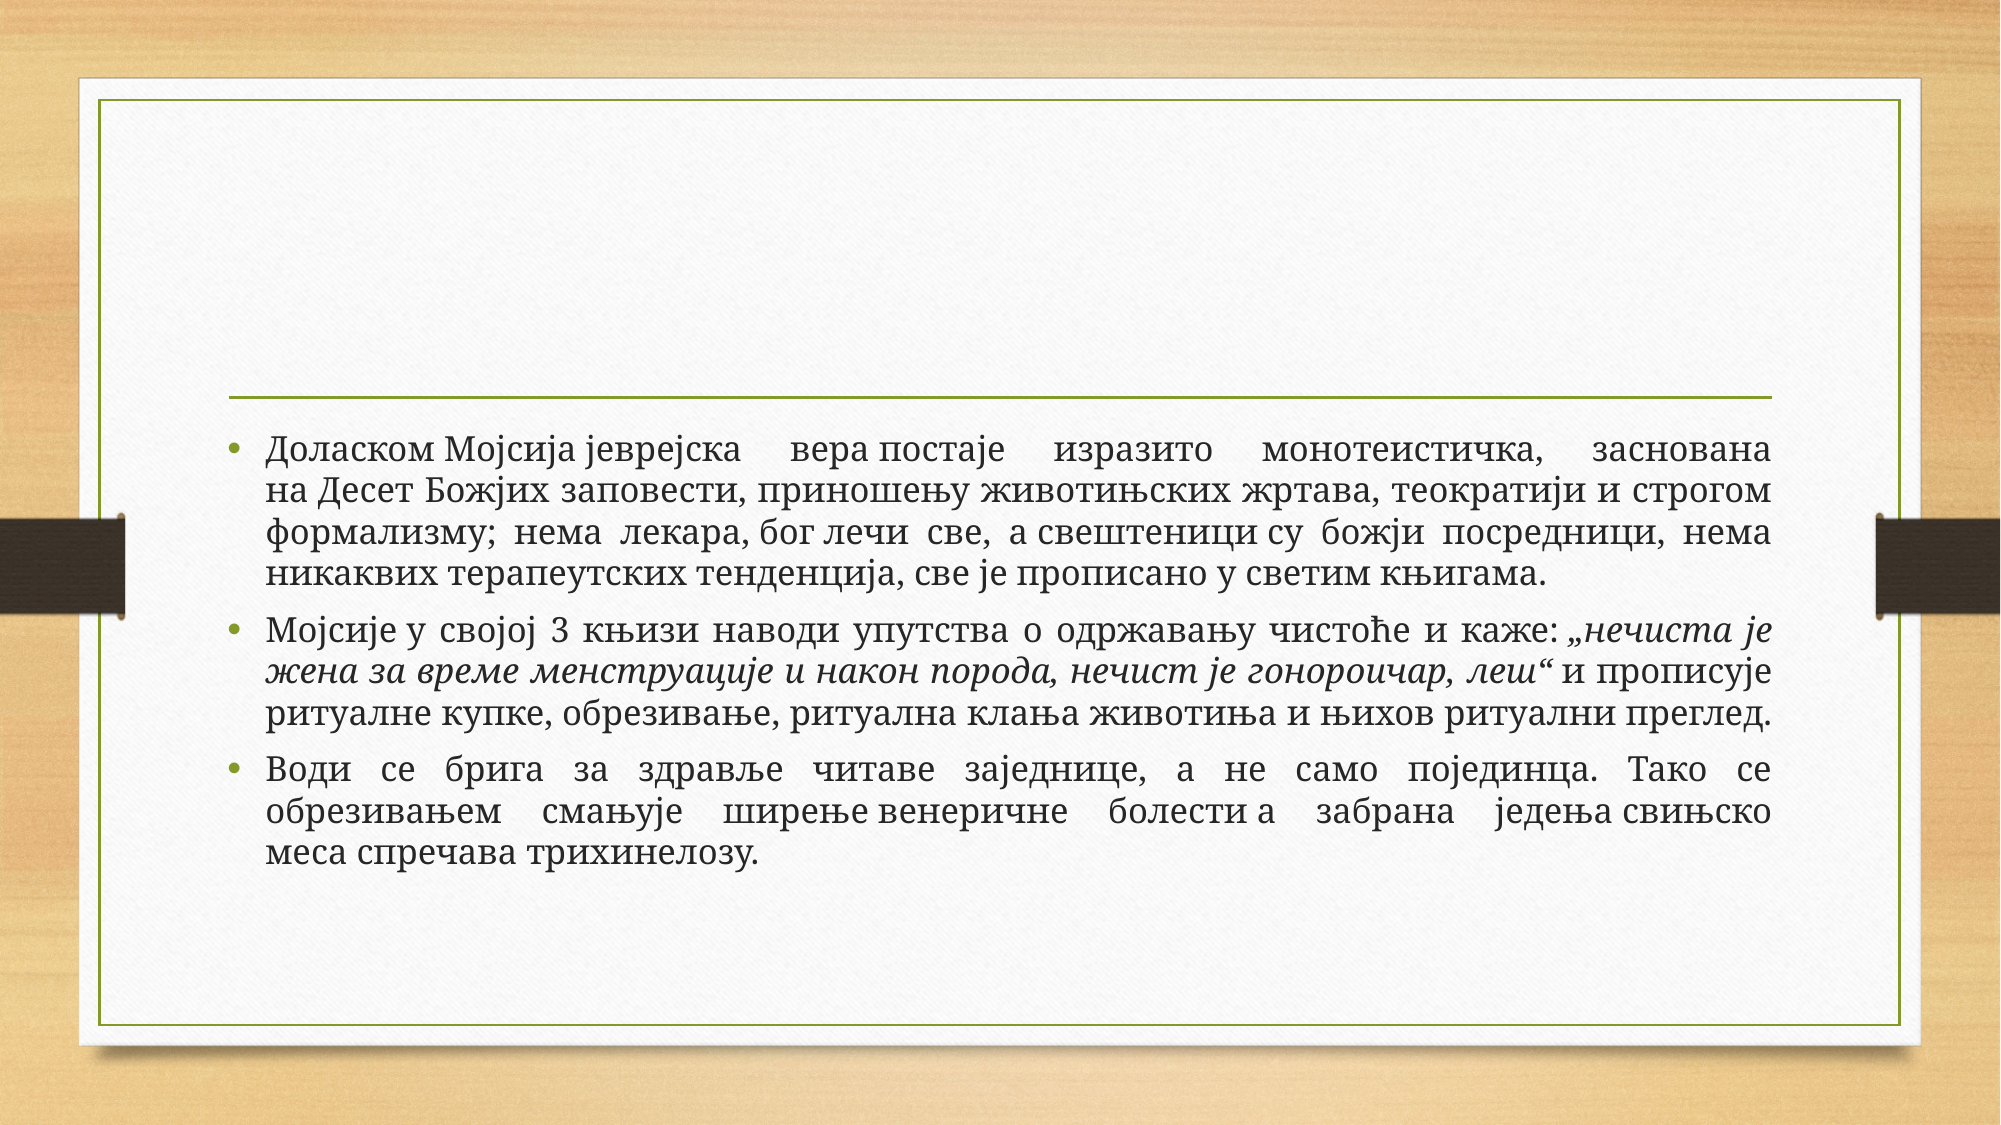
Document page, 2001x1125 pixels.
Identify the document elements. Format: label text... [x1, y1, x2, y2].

list Доласком Мојсија јеврејска вера постаје изразито монотеистичка, заснована на Десет Божјих заповести, приношењу животињских жртава, теократији и строгом формализму; нема лекара, бог лечи све, а свештеници су божји посредници, нема никаквих терапеутских тенденција, све је прописано у светим књигама. Мојсије у својој 3 књизи наводи упутства о одржавању чистоће и каже: „нечиста је жена за време менструације и након порода, нечист је гонороичар, леш“ и прописује ритуалне купке, обрезивање, ритуална клања животиња и њихов ритуални преглед. Води се брига за здравље читаве заједнице, а не само појединца. Тако се обрезивањем смањује ширење венеричне болести а забрана једења свињско меса спречава трихинелозу. [212, 419, 1788, 964]
picture [0, 0, 2001, 1125]
